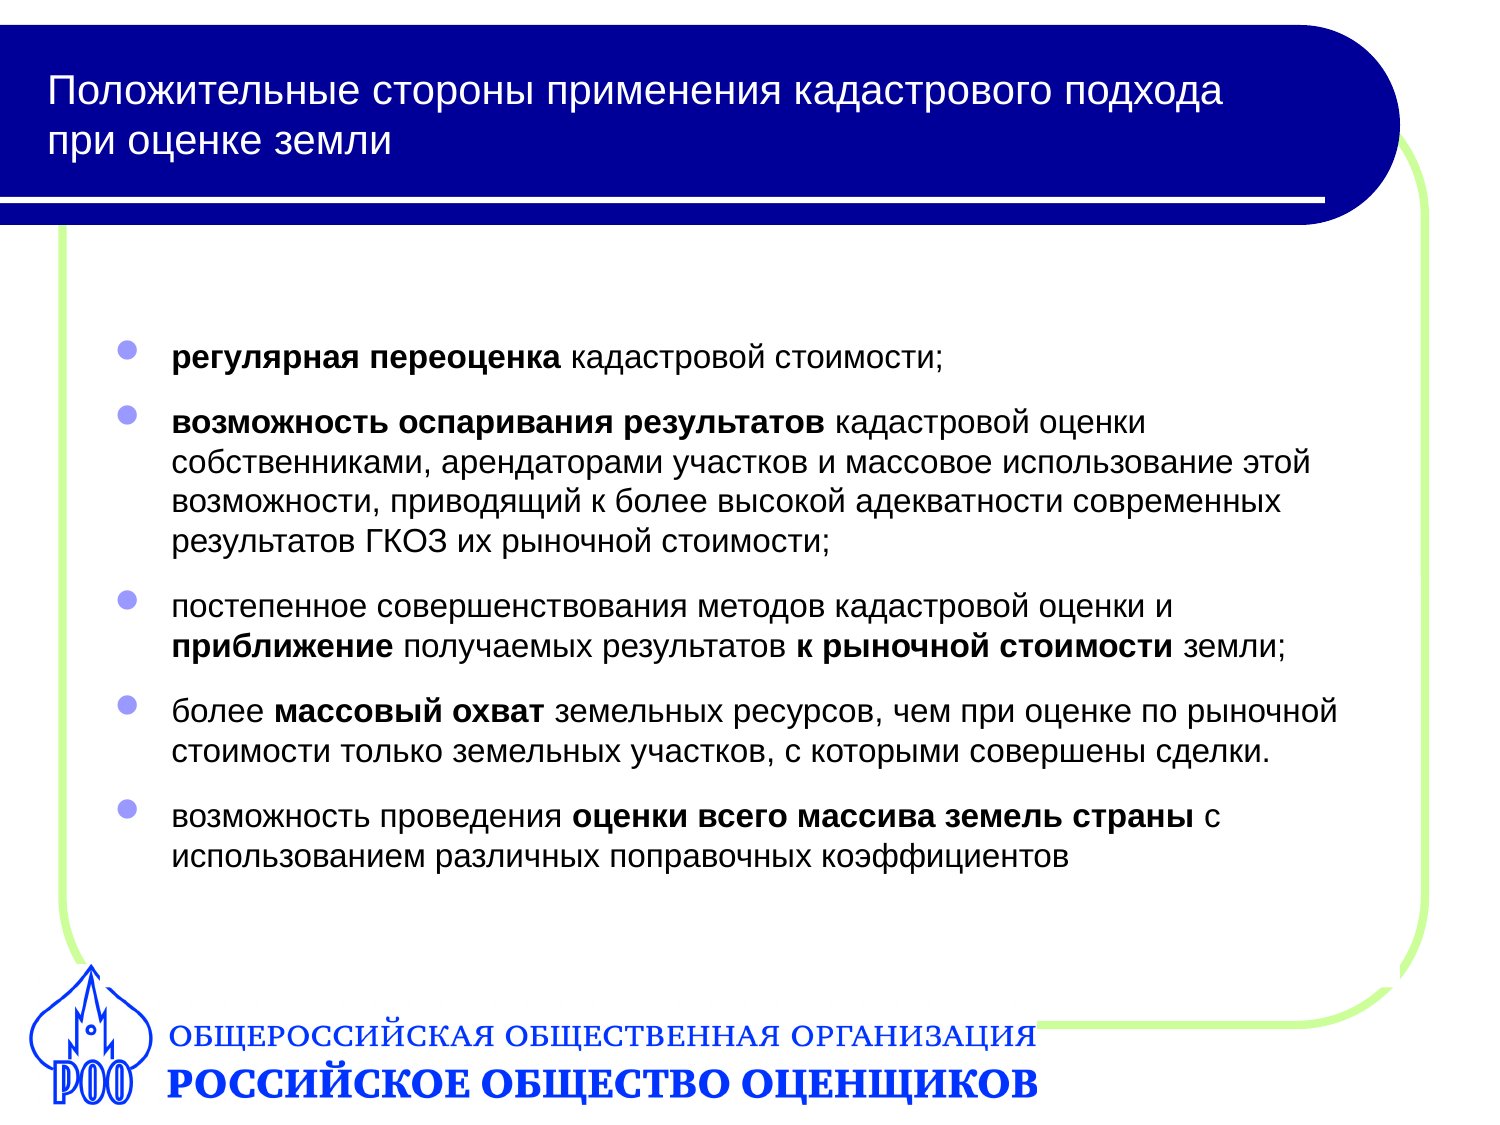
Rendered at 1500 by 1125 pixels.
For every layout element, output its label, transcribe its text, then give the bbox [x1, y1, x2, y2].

title Положительные стороны применения кадастрового подхода при оценке земли [32, 37, 1347, 188]
picture [29, 964, 1037, 1105]
list регулярная переоценка кадастровой стоимости; возможность оспаривания результатов кадастровой оценки собственниками, арендаторами участков и массовое использование этой возможности, приводящий к более высокой адекватности современных результатов ГКОЗ их рыночной стоимости; постепенное совершенствования методов кадастровой оценки и приближение получаемых результатов к рыночной стоимости земли; более массовый охват земельных ресурсов, чем при оценке по рыночной стоимости только земельных участков, с которыми совершены сделки. возможность проведения оценки всего массива земель страны с использованием различных поправочных коэффициентов [99, 262, 1400, 988]
